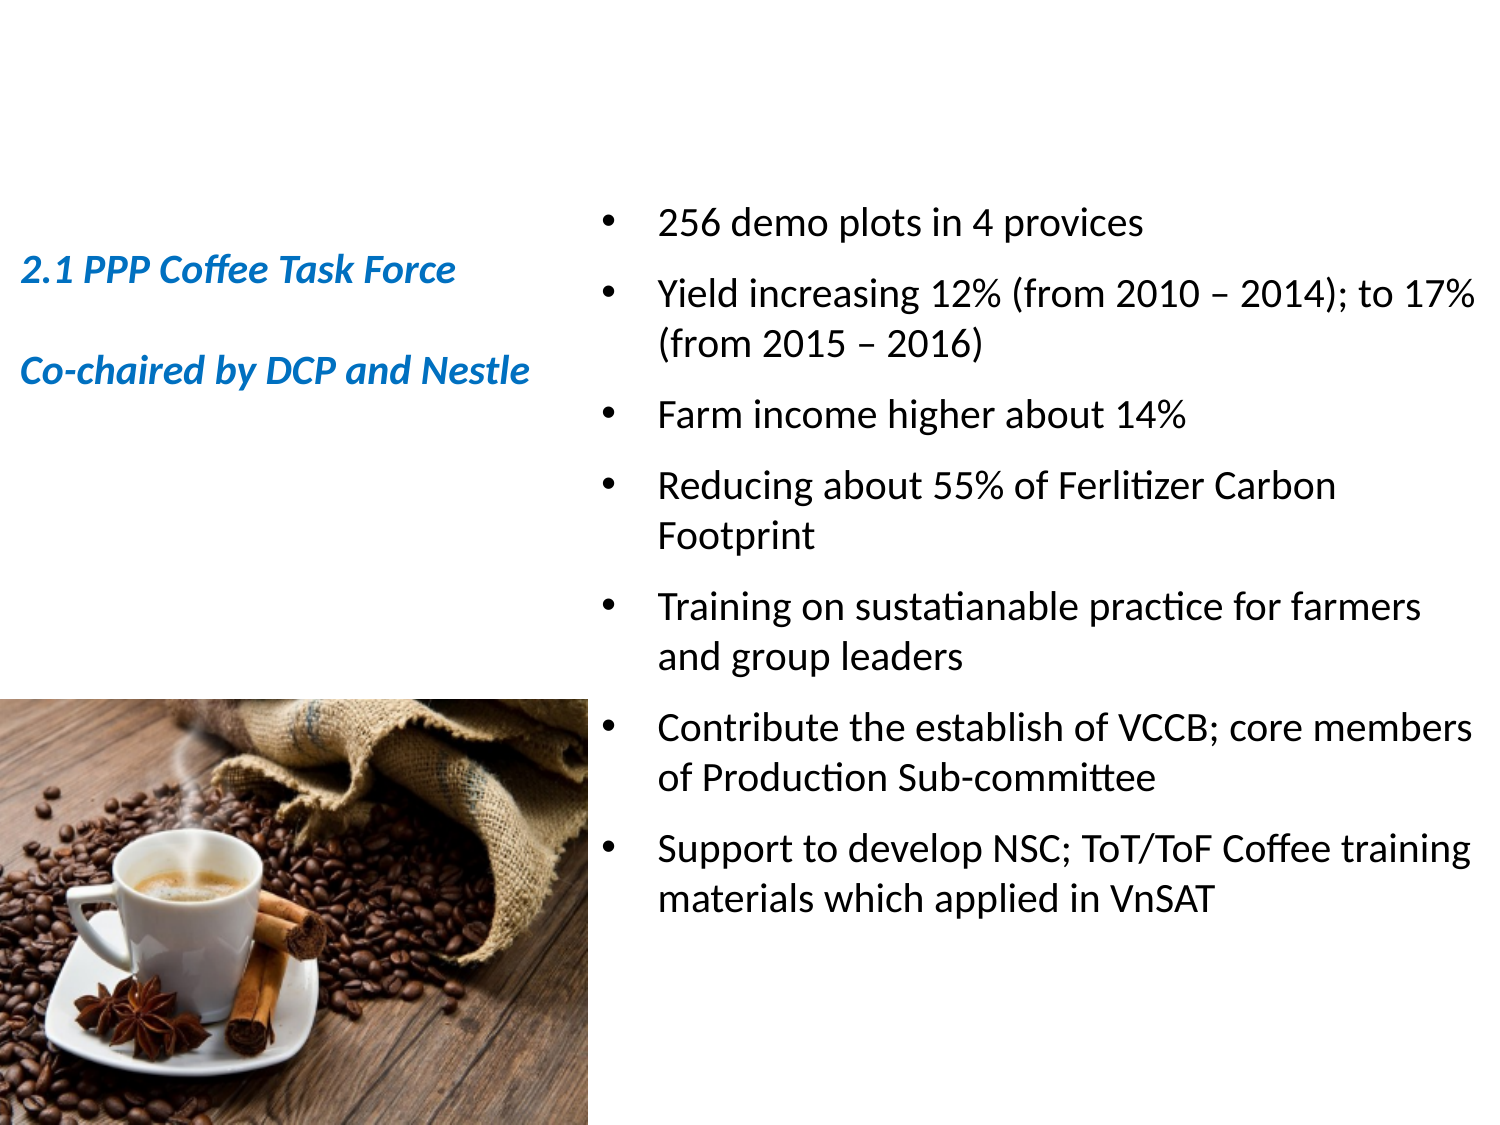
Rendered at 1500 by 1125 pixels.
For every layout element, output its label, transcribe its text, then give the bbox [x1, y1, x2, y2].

list 256 demo plots in 4 provices Yield increasing 12% (from 2010 – 2014); to 17% (from 2015 – 2016) Farm income higher about 14% Reducing about 55% of Ferlitizer Carbon Footprint Training on sustatianable practice for farmers and group leaders Contribute the establish of VCCB; core members of Production Sub-committee Support to develop NSC; ToT/ToF Coffee training materials which applied in VnSAT [586, 187, 1500, 1125]
picture [0, 699, 588, 1125]
title 2.1 PPP Coffee Task Force Co-chaired by DCP and Nestle [5, 137, 562, 400]
